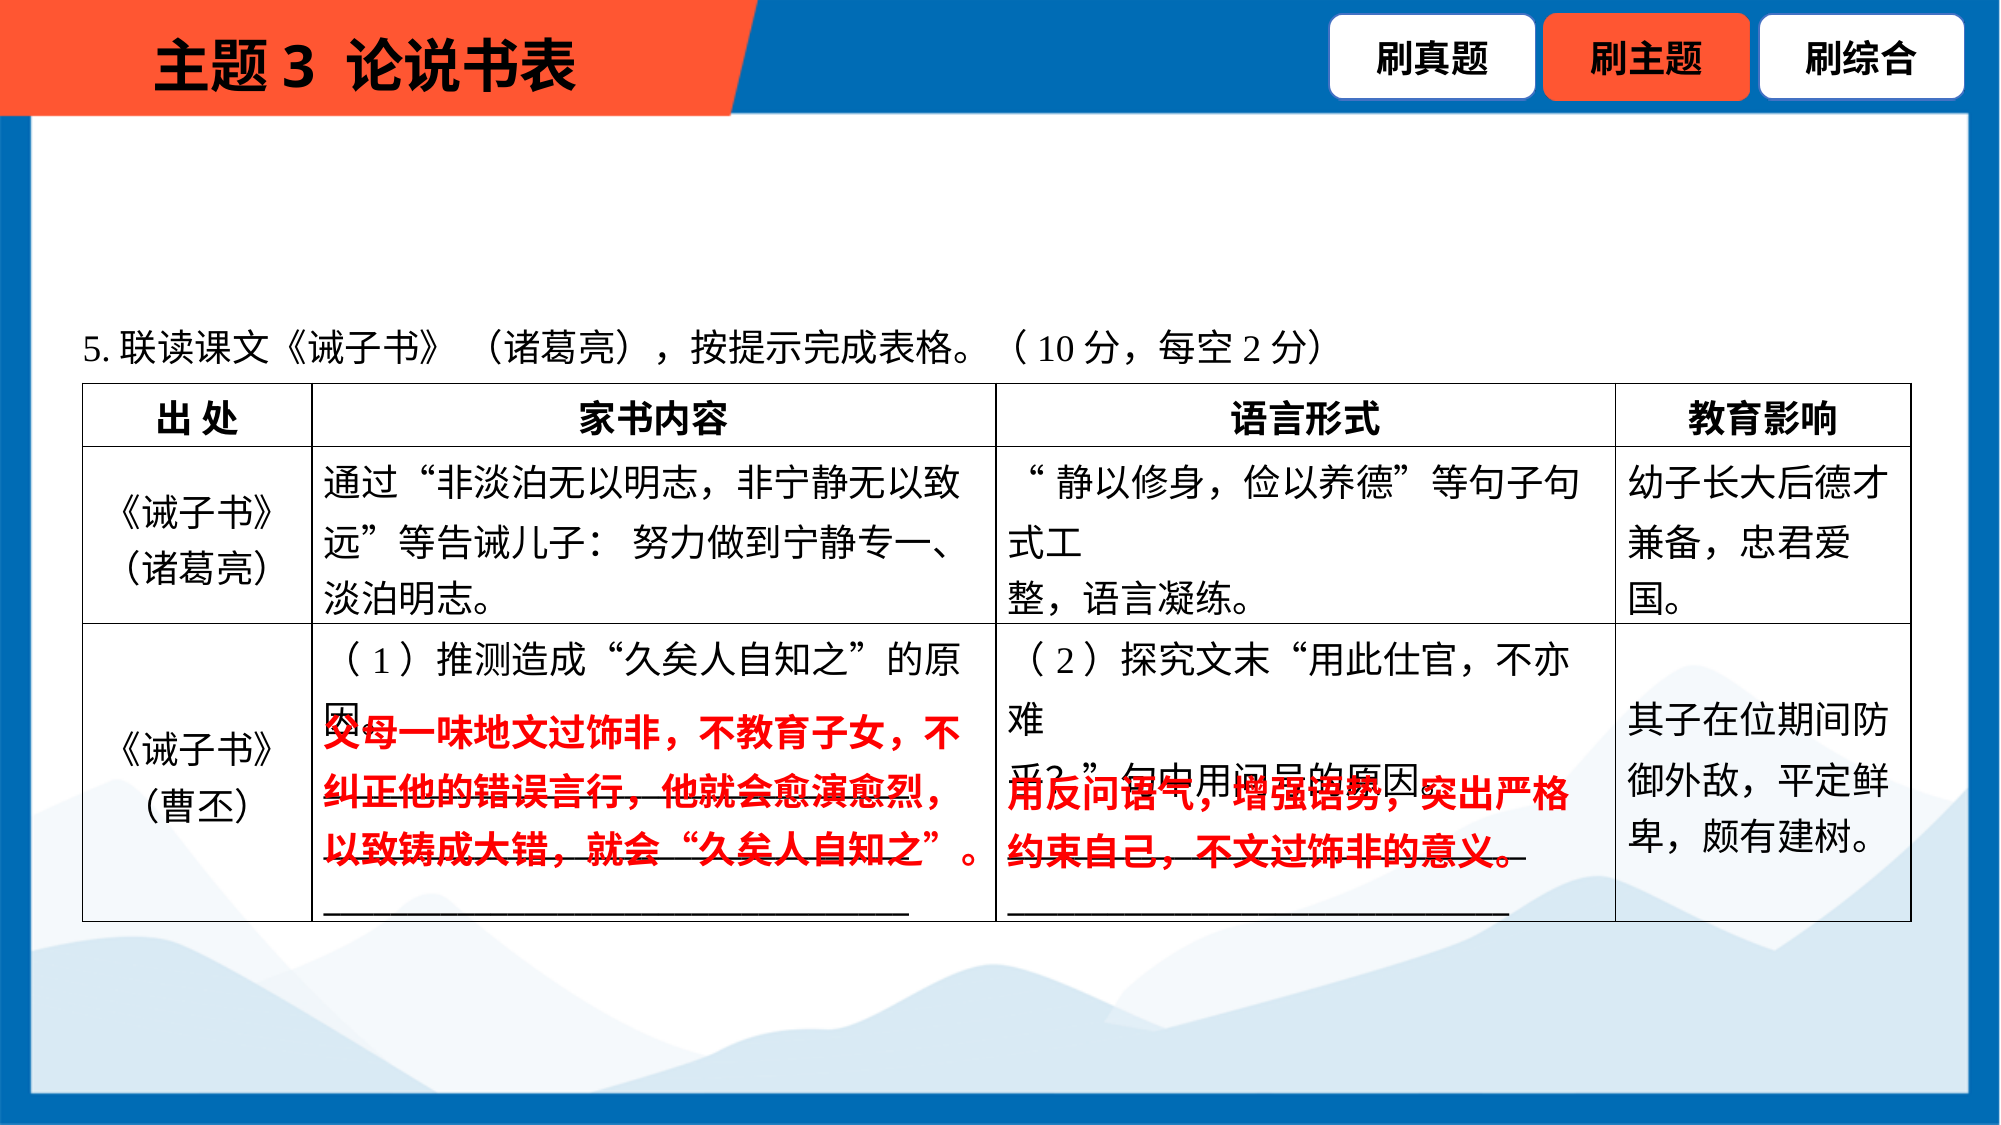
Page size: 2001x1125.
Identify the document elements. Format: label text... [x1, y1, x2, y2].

text_box 5.联读课文《诫子书》 （诸葛亮），按提示完成表格。（10分，每空2分） [82, 304, 1917, 362]
text_box 父母一味地文过饰非，不教育子女，不纠正他的错误言行，他就会愈演愈烈，以致铸成大错，就会“久矣人自知之”。 [323, 695, 987, 867]
table_cell 其子在位期间防 御外敌，平定鲜 卑，颇有建树。 [1616, 624, 1910, 921]
table_cell 通过“非淡泊无以明志，非宁静无以致 远”等告诫儿子： 努力做到宁静专一、 淡泊明志。 [313, 447, 995, 623]
picture [0, 0, 2000, 1125]
table_cell “静以修身，俭以养德”等句子句式工 整，语言凝练。 [997, 447, 1615, 623]
table_header 出 处 [83, 384, 311, 446]
table_header 语言形式 [997, 384, 1615, 446]
table_cell 幼子长大后德才 兼备，忠君爱 国。 [1616, 447, 1910, 623]
table_header 家书内容 [313, 384, 995, 446]
text_box 用反问语气，增强语势，突出严格约束自己，不文过饰非的意义。 [1007, 756, 1607, 869]
table_header 教育影响 [1616, 384, 1910, 446]
table_cell 《诫子书》 （曹丕） [83, 624, 311, 921]
table_cell （2）探究文末“用此仕官，不亦难 乎？”句中用问号的原因。 _______________________________ ______________________________ [997, 624, 1615, 921]
table_cell （1）推测造成“久矣人自知之”的原因。 ___________________________________ ___________________________________ ___________________________________ [313, 624, 995, 921]
table_cell 《诫子书》 （诸葛亮） [83, 447, 311, 623]
